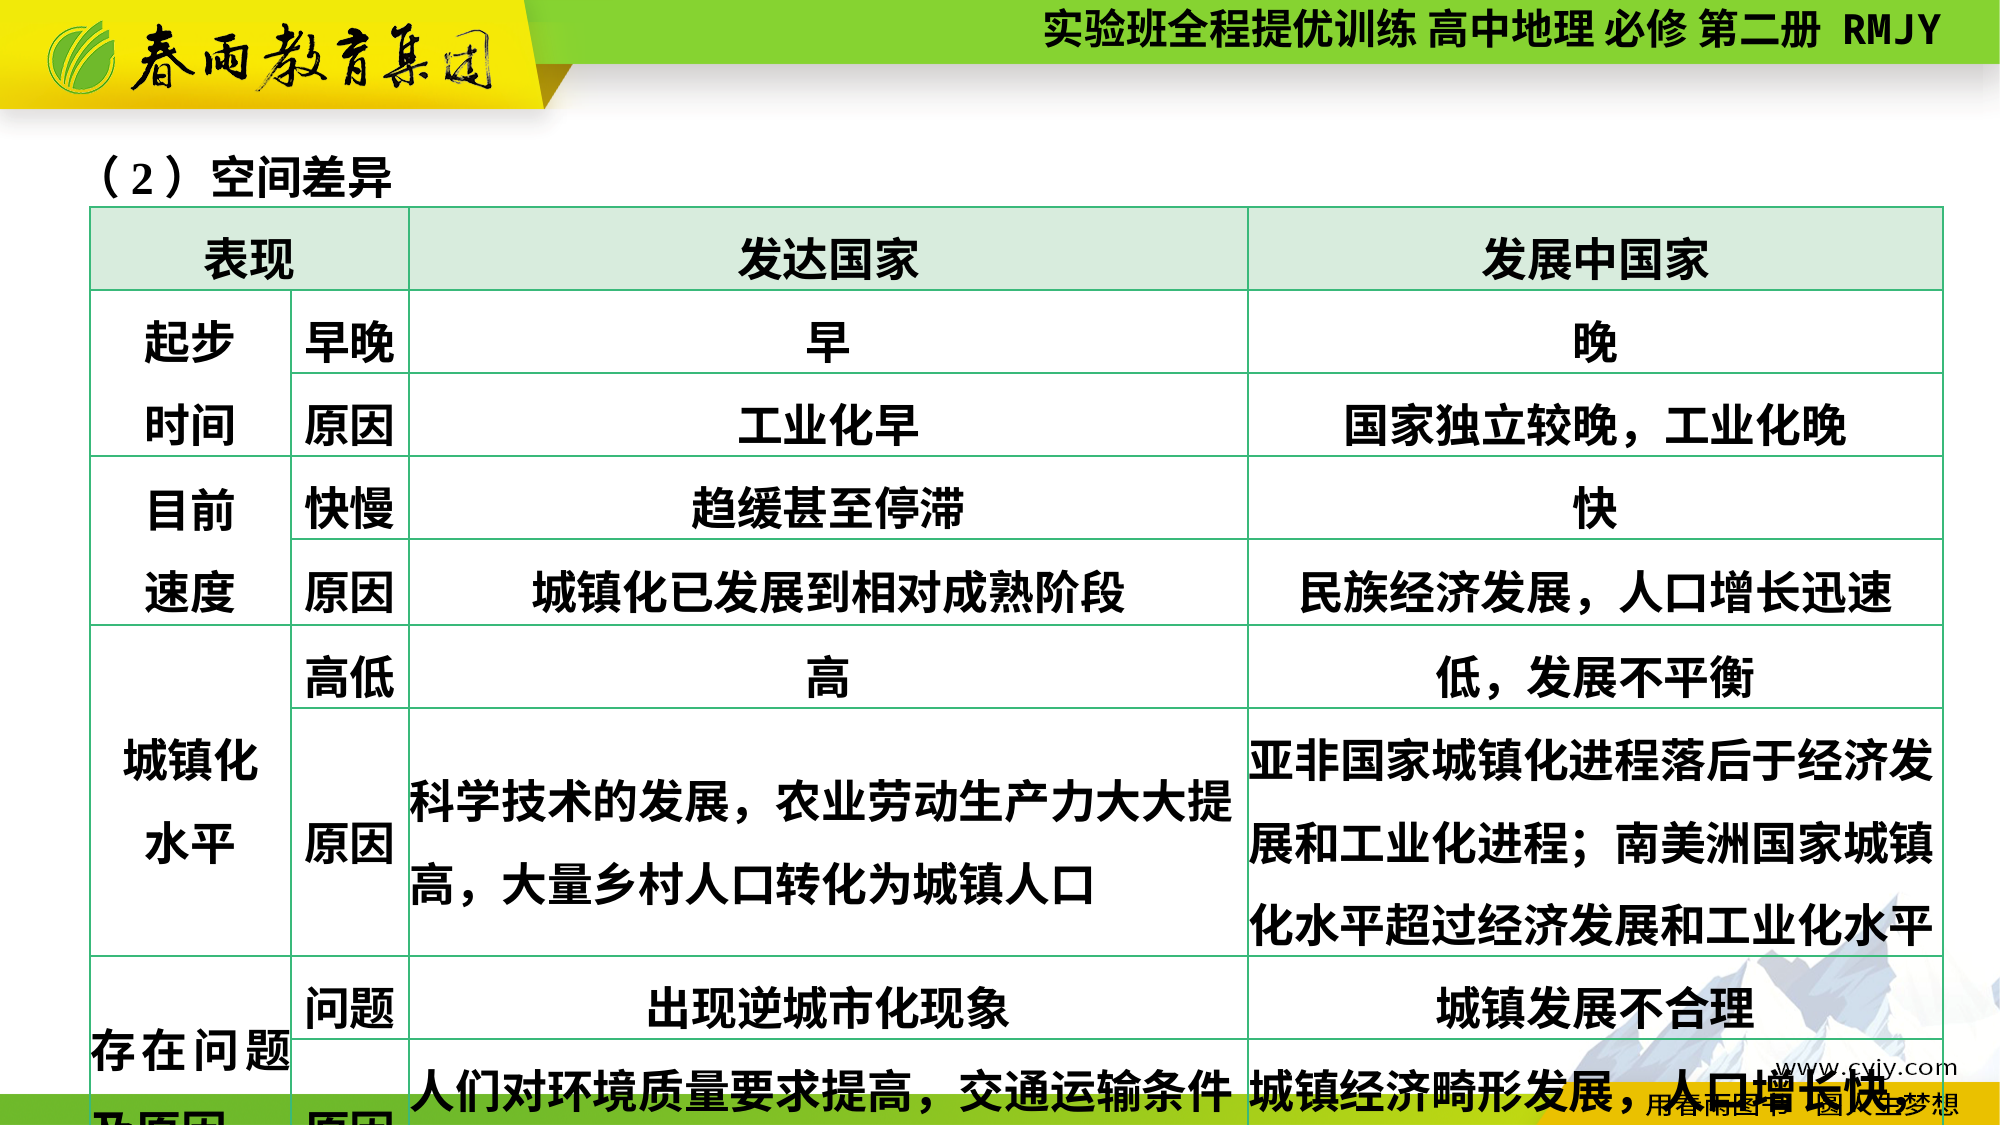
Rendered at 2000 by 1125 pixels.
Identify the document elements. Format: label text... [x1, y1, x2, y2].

table_cell 存在问题及原因 [91, 957, 290, 1125]
table_cell 高低 [292, 626, 408, 707]
table_cell 原因 [292, 1040, 408, 1125]
table_cell 亚非国家城镇化进程落后于经济发展和工业化进程；南美洲国家城镇化水平超过经济发展和工业化水平 [1249, 709, 1942, 955]
table_cell 原因 [292, 540, 408, 624]
table_header 表现 [91, 208, 408, 289]
table_header 发达国家 [410, 208, 1247, 289]
table_cell 快 [1249, 457, 1942, 538]
table_cell 国家独立较晚，工业化晚 [1249, 374, 1942, 455]
table_cell 早晚 [292, 291, 408, 372]
table_cell 起步 时间 [91, 291, 290, 455]
table_cell 问题 [292, 957, 408, 1038]
table_cell 科学技术的发展，农业劳动生产力大大提高，大量乡村人口转化为城镇人口 [410, 709, 1247, 955]
table_cell 工业化早 [410, 374, 1247, 455]
table_cell 低，发展不平衡 [1249, 626, 1942, 707]
list （2）空间差异 [59, 113, 1944, 202]
table_cell 民族经济发展，人口增长迅速 [1249, 540, 1942, 624]
table_cell 原因 [292, 709, 408, 955]
table_cell 目前 速度 [91, 457, 290, 624]
table_cell 城镇化 水平 [91, 626, 290, 955]
table_cell 原因 [292, 374, 408, 455]
table_cell 城镇发展不合理 [1249, 957, 1942, 1038]
table_cell 人们对环境质量要求提高，交通运输条件改善，乡村和小城镇基础设施逐步完善 [410, 1040, 1247, 1125]
table_cell 出现逆城市化现象 [410, 957, 1247, 1038]
picture [0, 0, 2000, 1125]
table_cell 早 [410, 291, 1247, 372]
table_cell 快慢 [292, 457, 408, 538]
table_header 发展中国家 [1249, 208, 1942, 289]
table_cell 城镇化已发展到相对成熟阶段 [410, 540, 1247, 624]
table_cell 晚 [1249, 291, 1942, 372]
table_cell 趋缓甚至停滞 [410, 457, 1247, 538]
table_cell 城镇经济畸形发展，人口增长快，农村劳动力过剩 [1249, 1040, 1942, 1125]
table_cell 高 [410, 626, 1247, 707]
